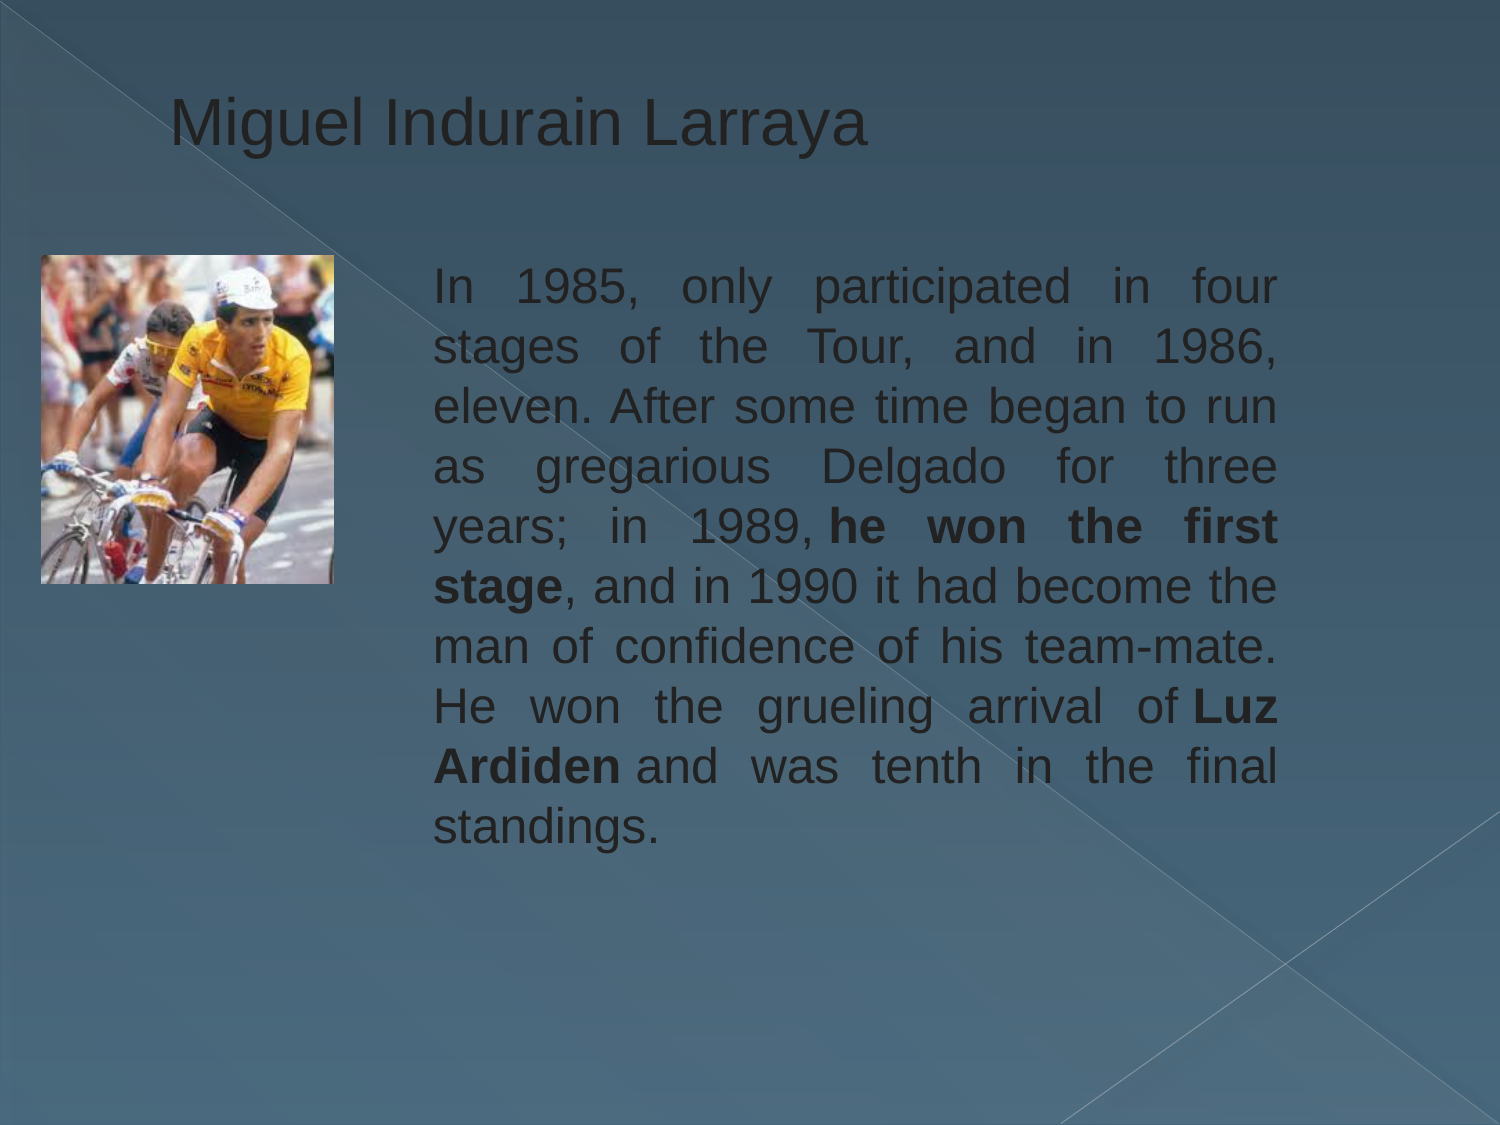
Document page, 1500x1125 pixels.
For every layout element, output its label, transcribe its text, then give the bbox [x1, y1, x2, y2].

text_box In 1985, only participated in four stages of the Tour, and in 1986, eleven. After some time began to run as gregarious Delgado for three years; in 1989, he won the first stage, and in 1990 it had become the man of confidence of his team-mate. He won the grueling arrival of Luz Ardiden and was tenth in the final standings. [418, 246, 1294, 862]
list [40, 255, 334, 584]
title Miguel Indurain Larraya [75, 43, 1425, 274]
